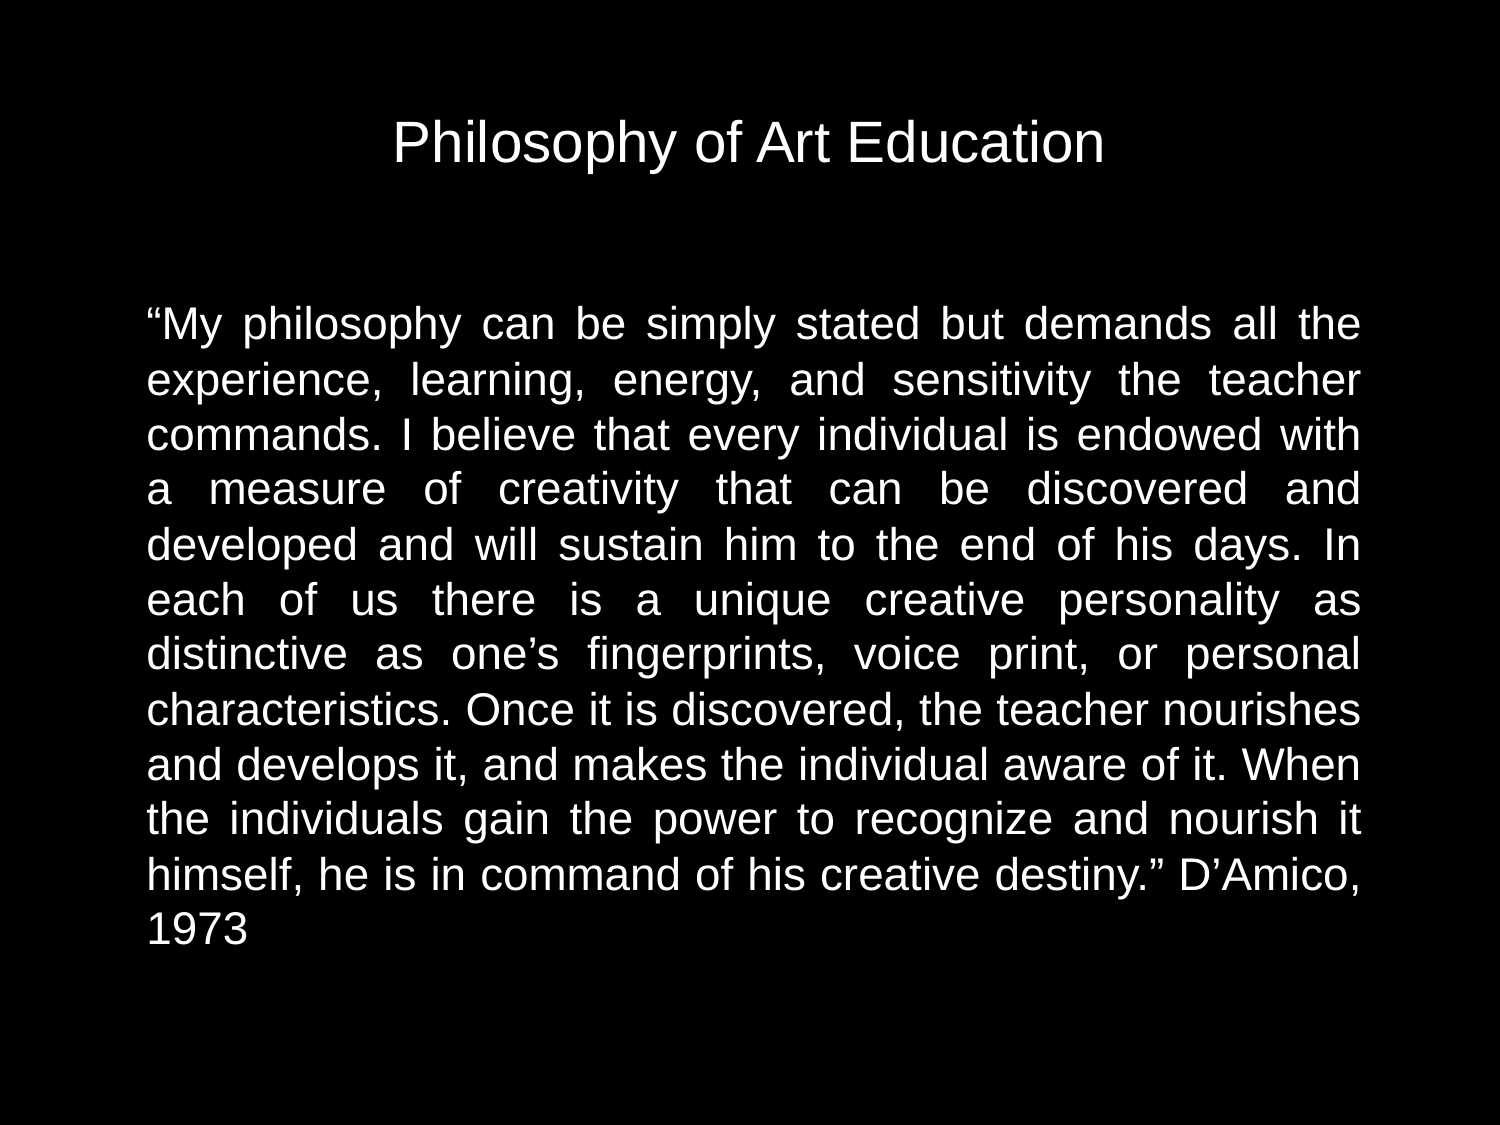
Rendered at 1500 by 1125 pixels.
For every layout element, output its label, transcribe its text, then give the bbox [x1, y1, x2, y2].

title Philosophy of Art Education [75, 45, 1425, 233]
text_box “My philosophy can be simply stated but demands all the experience, learning, energy, and sensitivity the teacher commands. I believe that every individual is endowed with a measure of creativity that can be discovered and developed and will sustain him to the end of his days. In each of us there is a unique creative personality as distinctive as one’s fingerprints, voice print, or personal characteristics. Once it is discovered, the teacher nourishes and develops it, and makes the individual aware of it. When the individuals gain the power to recognize and nourish it himself, he is in command of his creative destiny.” D’Amico, 1973 [131, 286, 1378, 1052]
